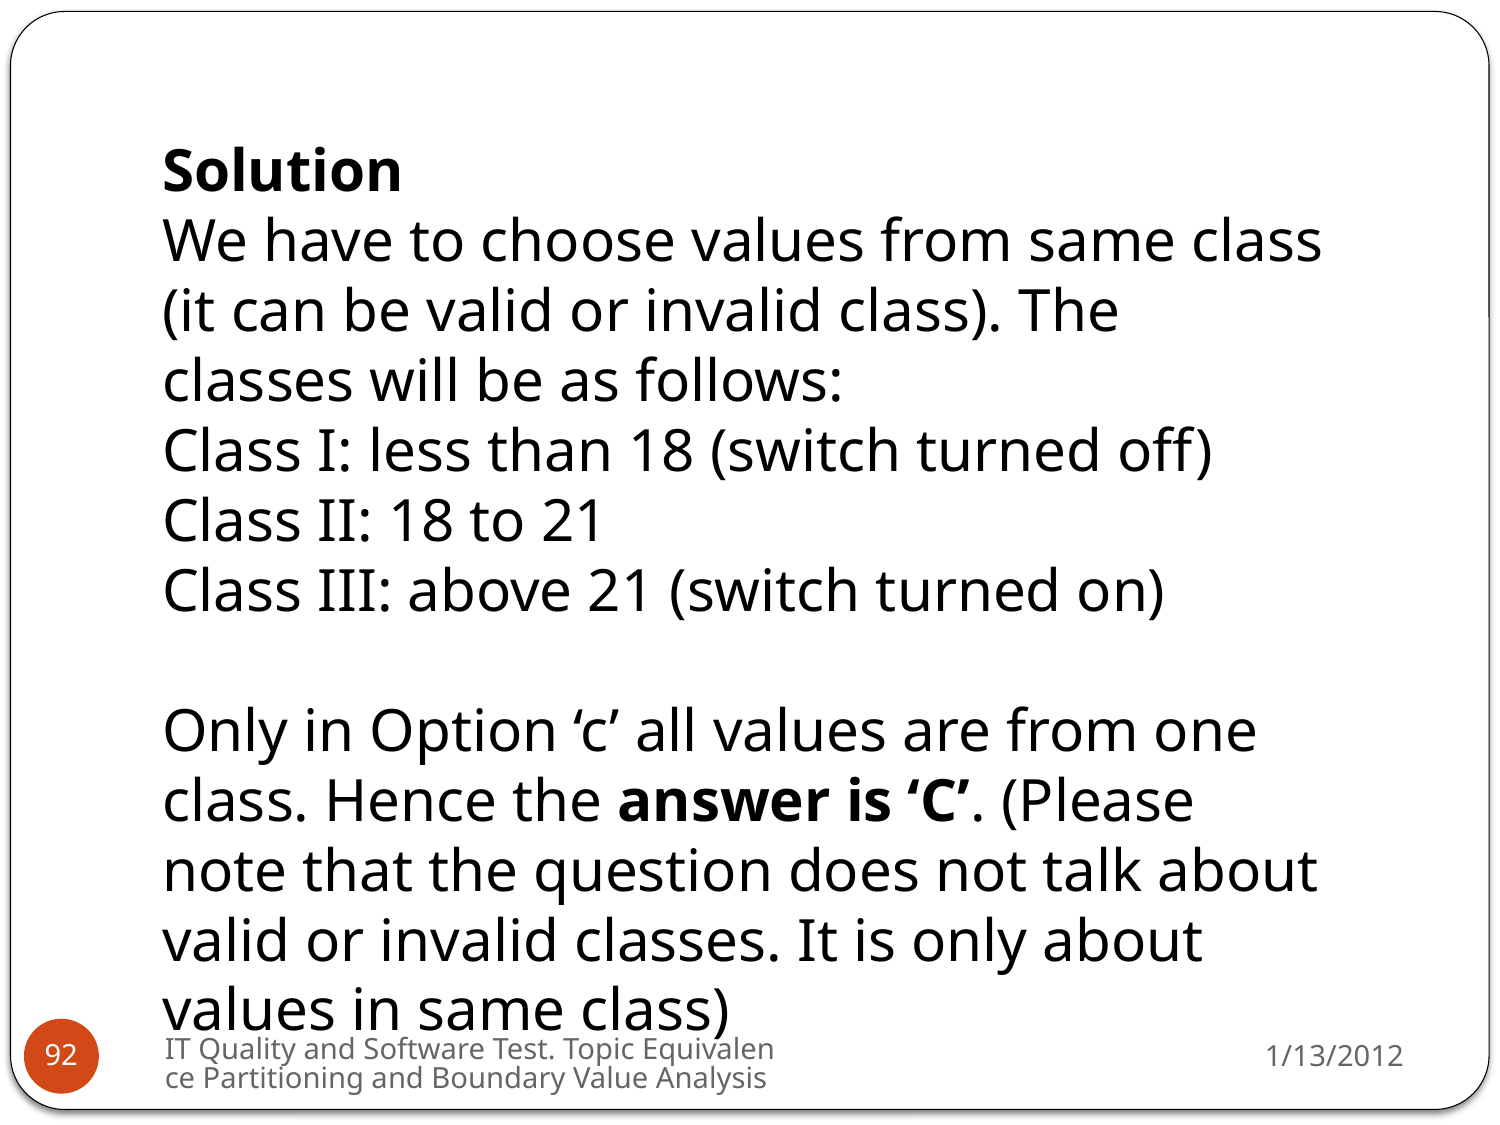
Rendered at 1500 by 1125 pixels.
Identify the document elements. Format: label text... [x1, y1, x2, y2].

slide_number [1012, 1015, 1419, 1094]
footer IT Quality and Software Test. Topic Equivalence Partitioning and Boundary Value Analysis [150, 1012, 800, 1088]
text_box Solution We have to choose values from same class (it can be valid or invalid class). The classes will be as follows: Class I: less than 18 (switch turned off) Class II: 18 to 21 Class III: above 21 (switch turned on) Only in Option ‘c’ all values are from one class. Hence the answer is ‘C’. (Please note that the question does not talk about valid or invalid classes. It is only about values in same class) [147, 125, 1341, 1050]
slide_number 92 [23, 1018, 99, 1094]
